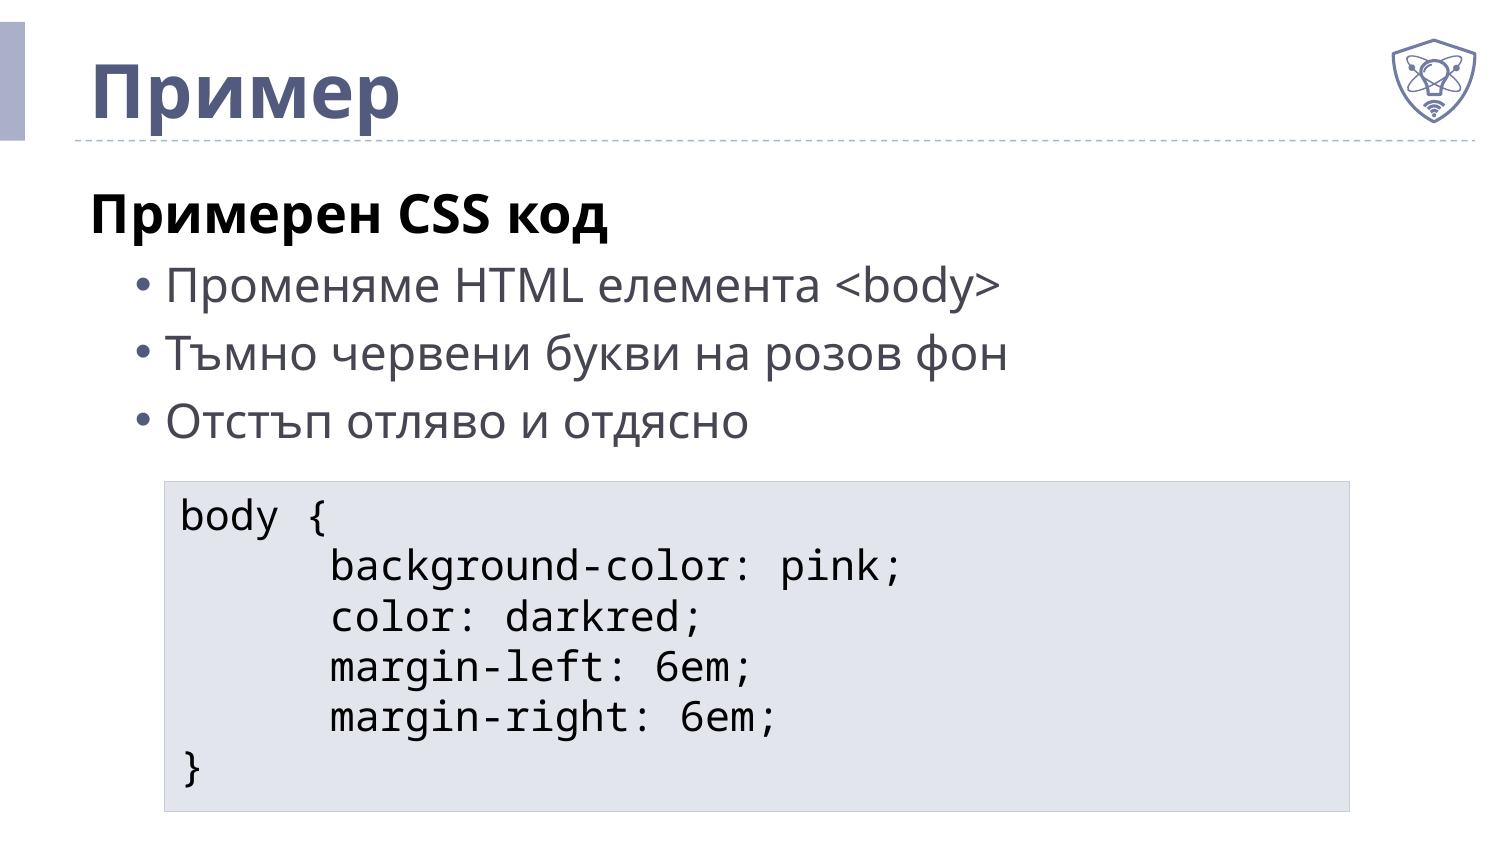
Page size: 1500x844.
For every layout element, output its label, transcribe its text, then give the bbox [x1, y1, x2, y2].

title Пример [75, 18, 1475, 141]
list Примерен CSS код Променяме HTML елемента <body> Тъмно червени букви на розов фон Отстъп отляво и отдясно [75, 171, 1475, 835]
text_box body { background-color: pink; color: darkred; margin-left: 6em; margin-right: 6em; } [164, 481, 1350, 812]
